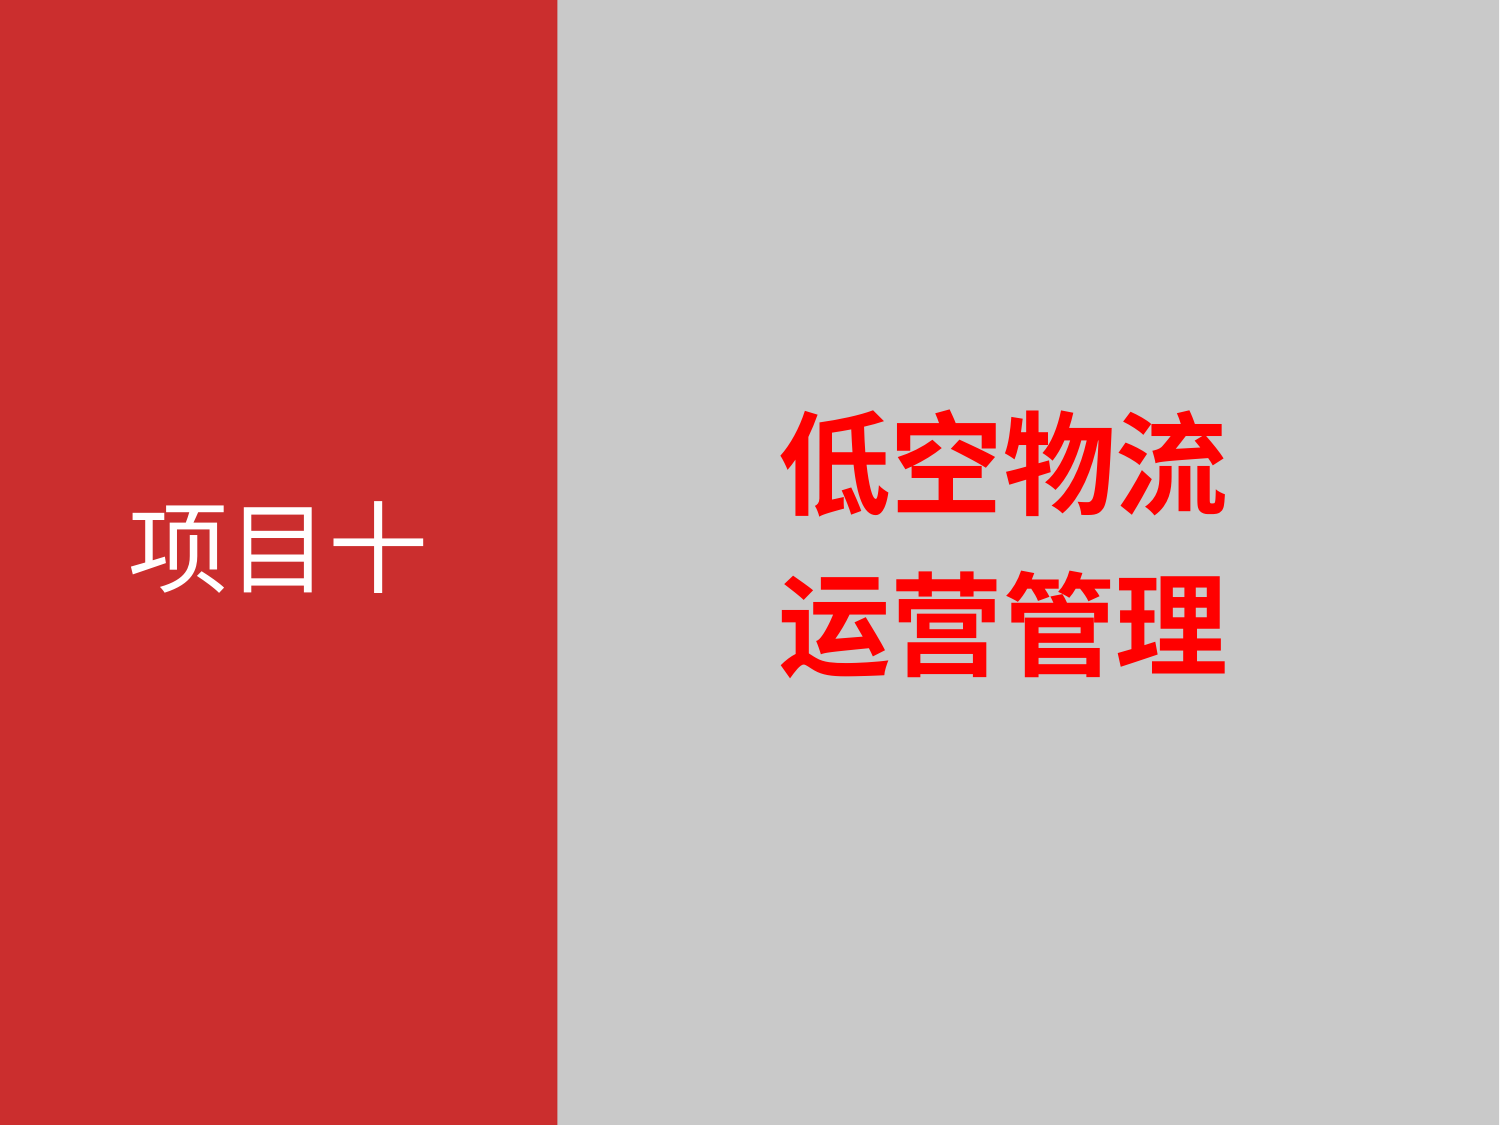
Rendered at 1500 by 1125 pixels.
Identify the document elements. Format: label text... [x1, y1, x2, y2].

text_box [0, 0, 560, 1125]
text_box [560, 0, 1500, 1125]
text_box 低空物流运营管理 [749, 361, 1257, 698]
text_box 项目十 [0, 418, 558, 613]
